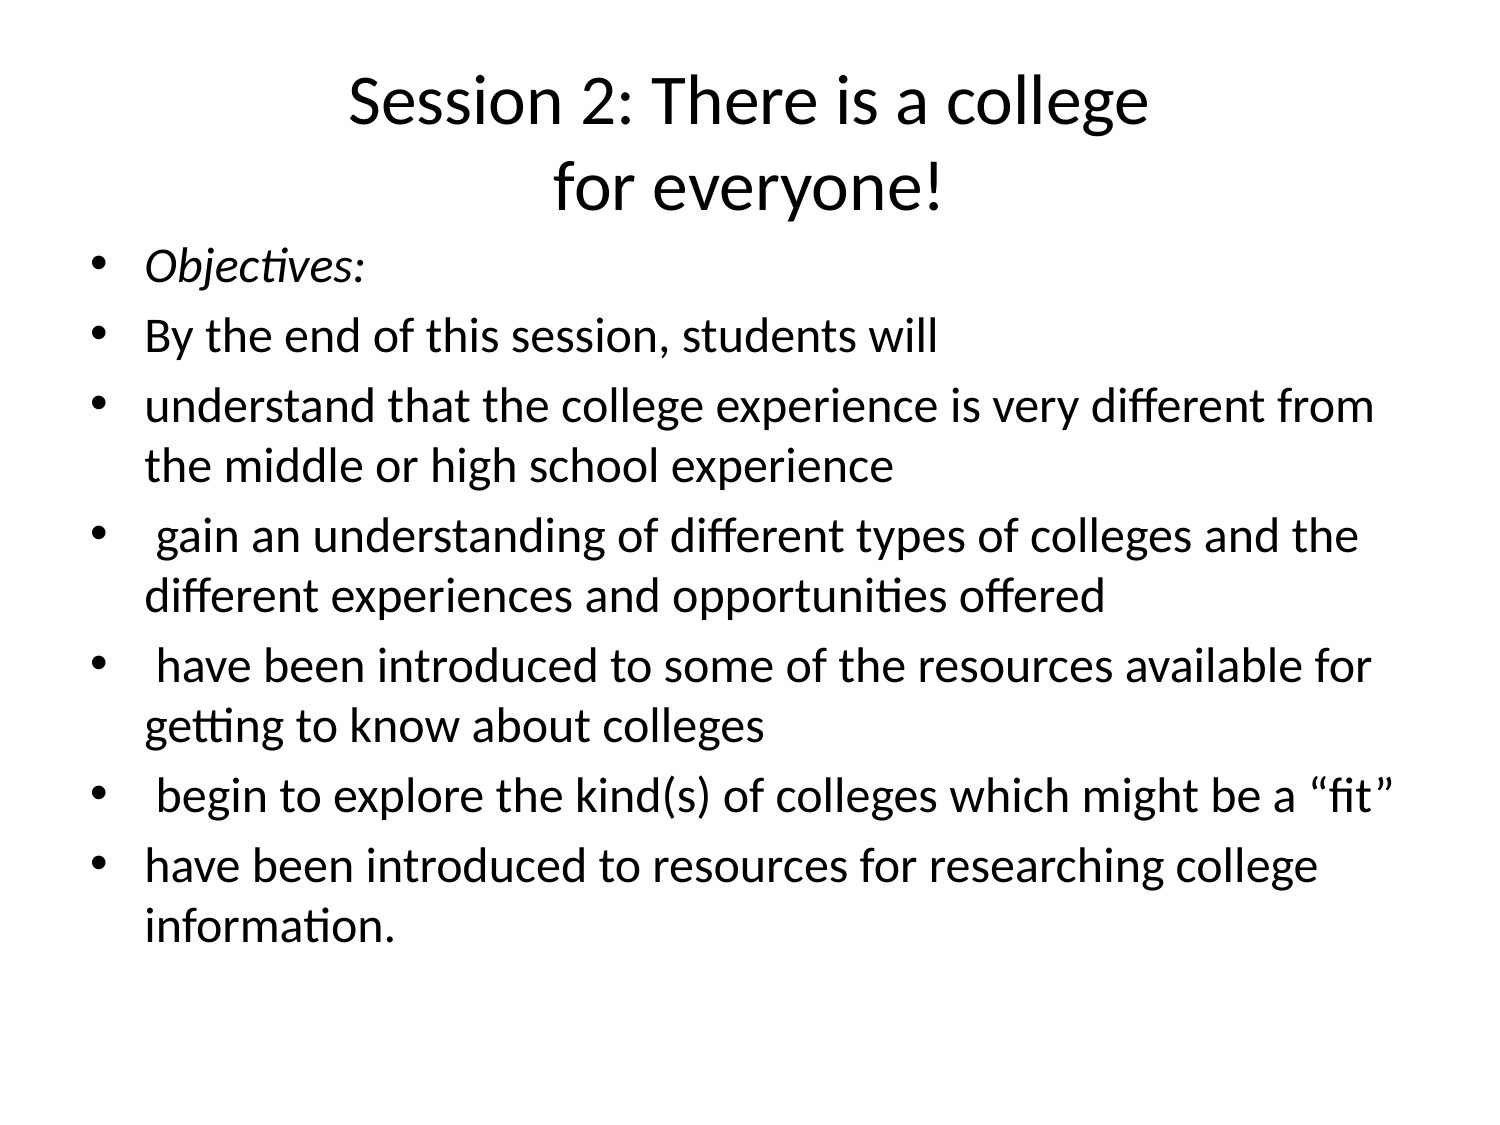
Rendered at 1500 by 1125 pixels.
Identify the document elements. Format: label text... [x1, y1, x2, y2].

list Objectives: By the end of this session, students will understand that the college experience is very different from the middle or high school experience gain an understanding of different types of colleges and the different experiences and opportunities offered have been introduced to some of the resources available for getting to know about colleges begin to explore the kind(s) of colleges which might be a “fit” have been introduced to resources for researching college information. [75, 224, 1425, 1005]
title Session 2: There is a college for everyone! [75, 45, 1425, 224]
